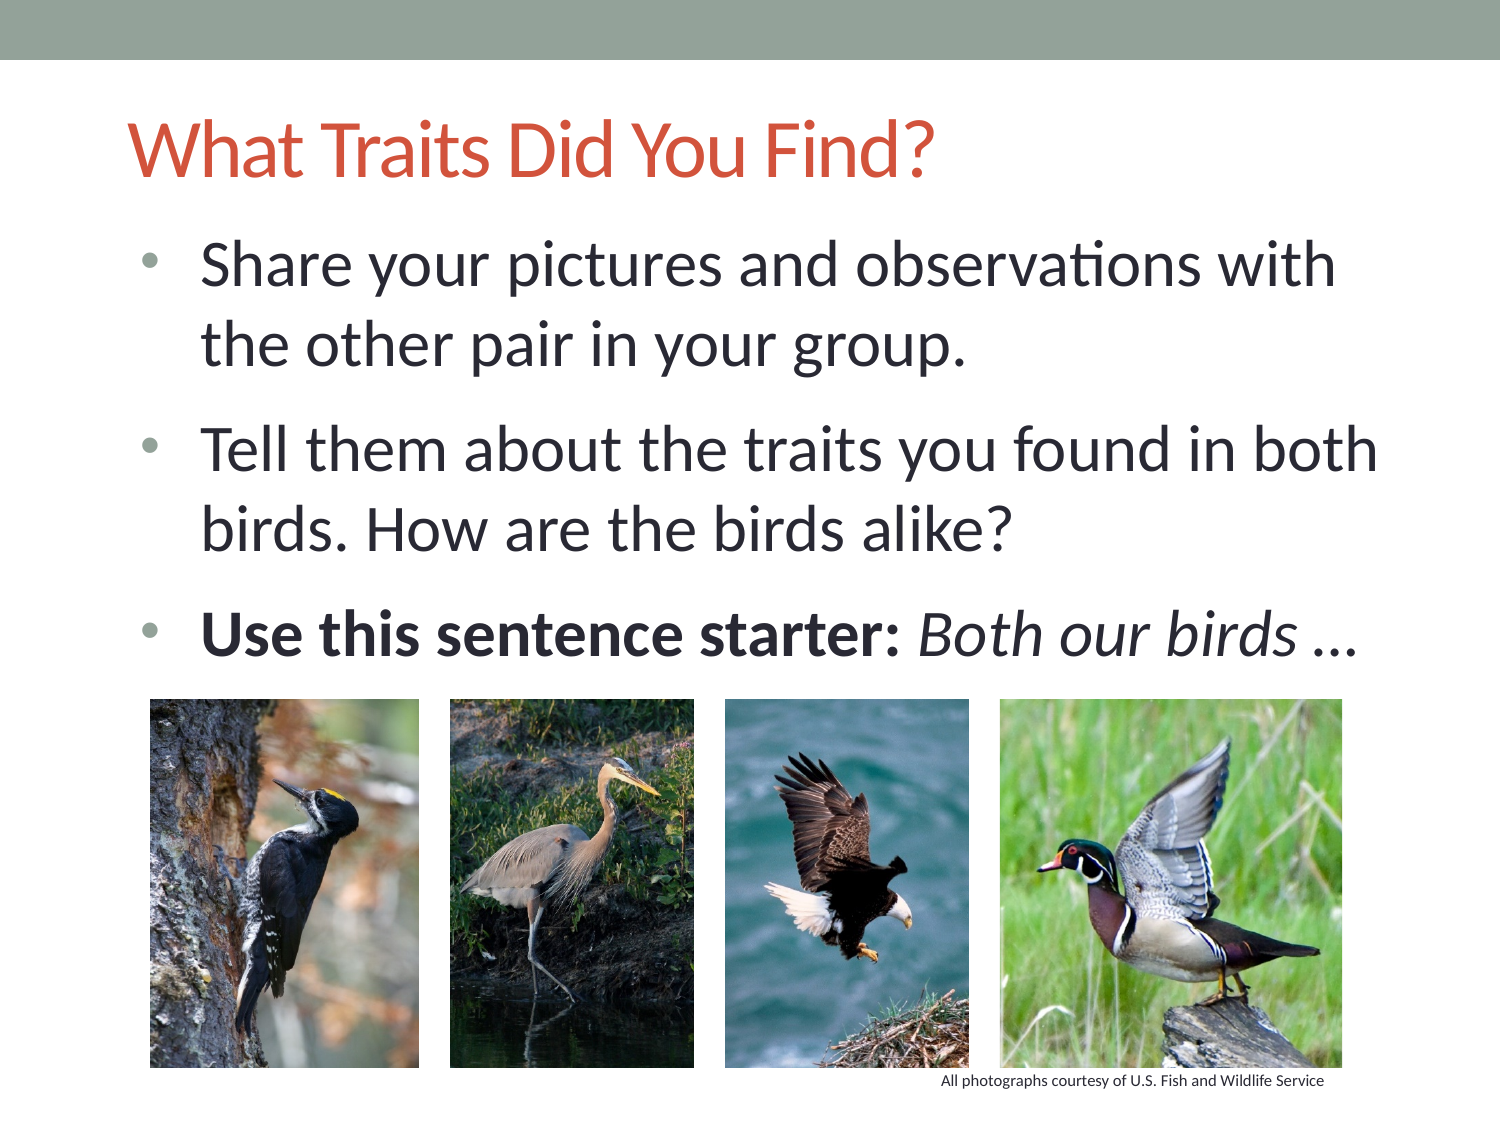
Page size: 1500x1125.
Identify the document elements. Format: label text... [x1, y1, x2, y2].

picture [999, 699, 1343, 1068]
picture [149, 699, 419, 1068]
picture [724, 699, 970, 1068]
text_box All photographs courtesy of U.S. Fish and Wildlife Service [926, 1062, 1341, 1098]
picture [449, 699, 695, 1068]
list Share your pictures and observations with the other pair in your group. Tell them about the traits you found in both birds. How are the birds alike? Use this sentence starter: Both our birds … [125, 212, 1425, 1013]
title What Traits Did You Find? [112, 62, 1425, 225]
